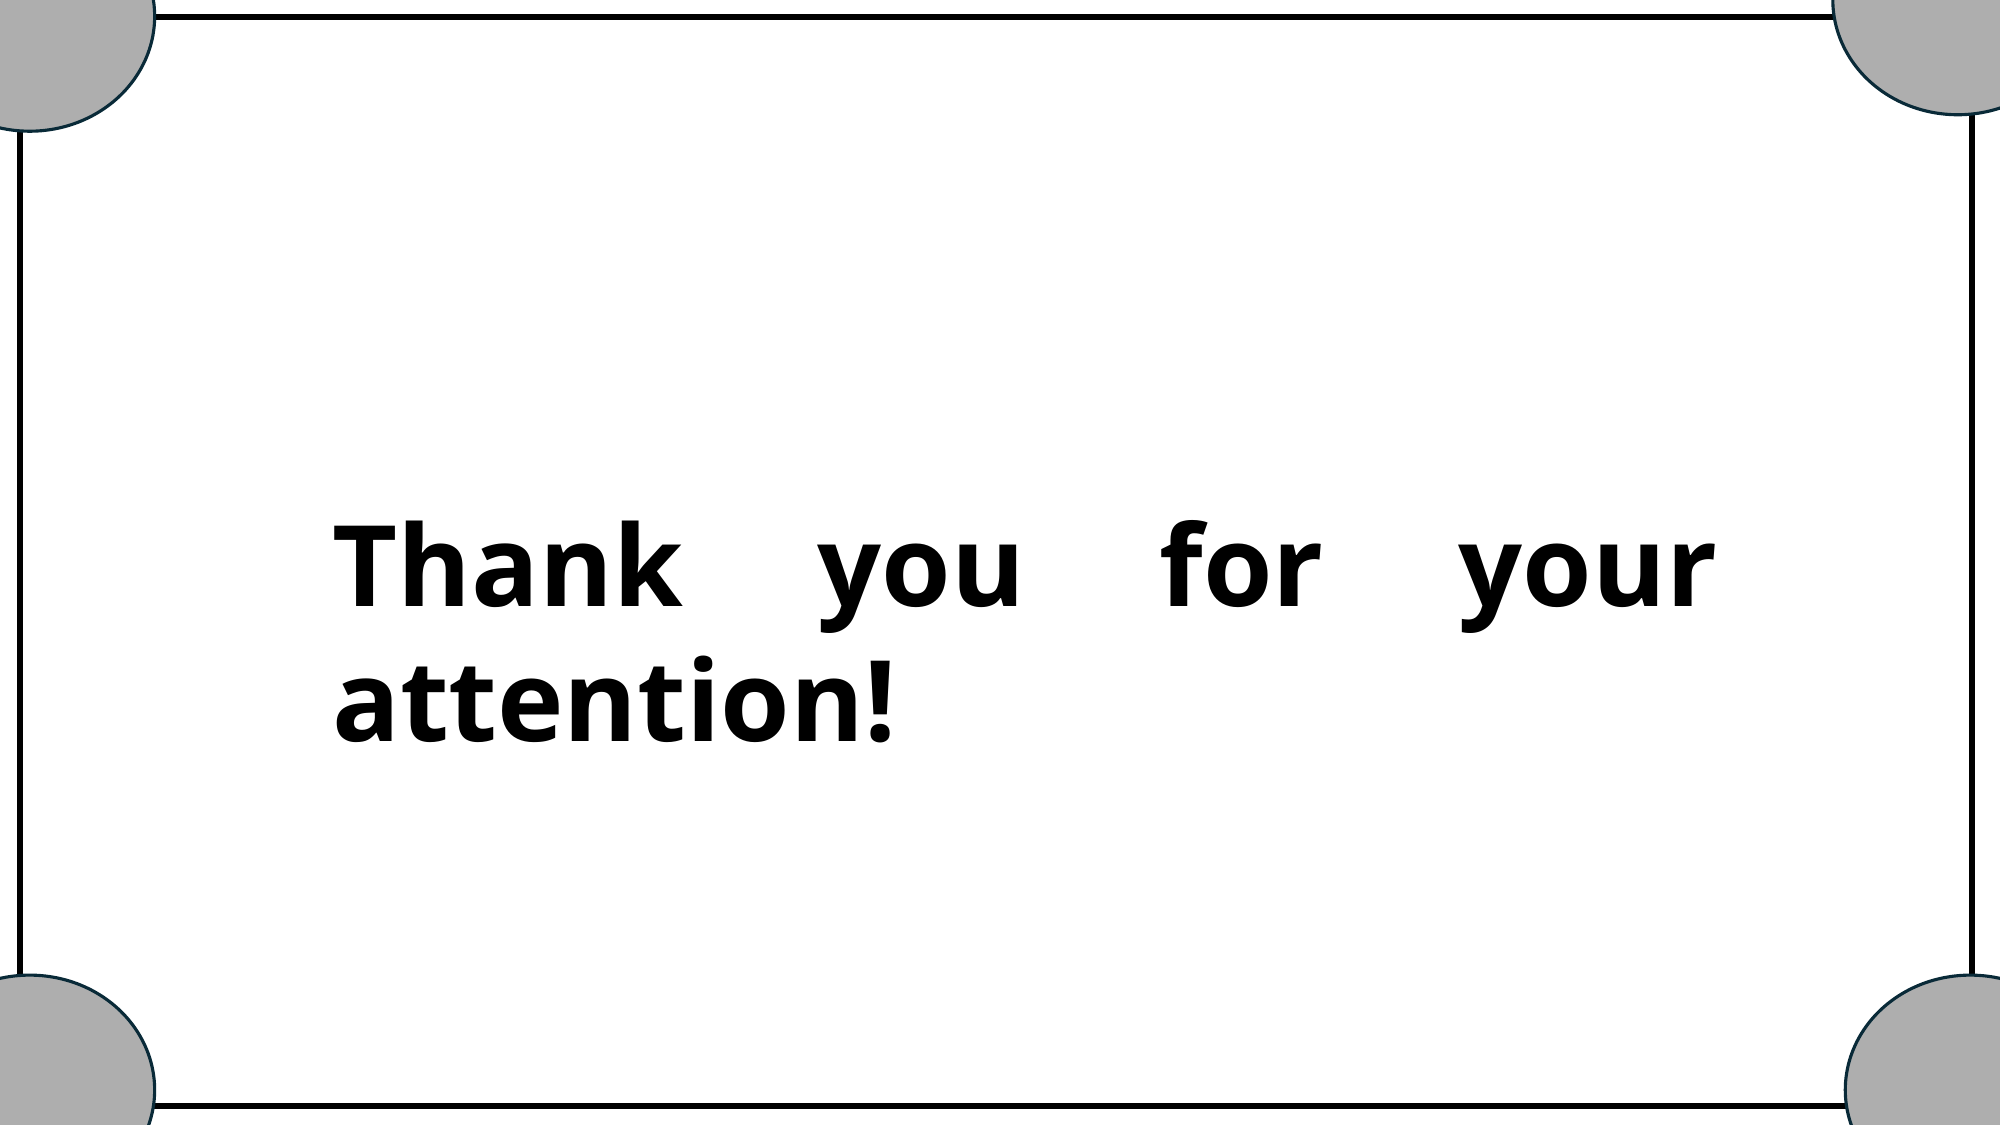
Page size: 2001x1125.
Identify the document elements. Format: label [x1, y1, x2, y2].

text_box [0, 0, 157, 133]
text_box [0, 973, 157, 1125]
text_box [19, 16, 1973, 1108]
text_box [1831, 0, 2000, 117]
text_box [1843, 973, 2000, 1125]
